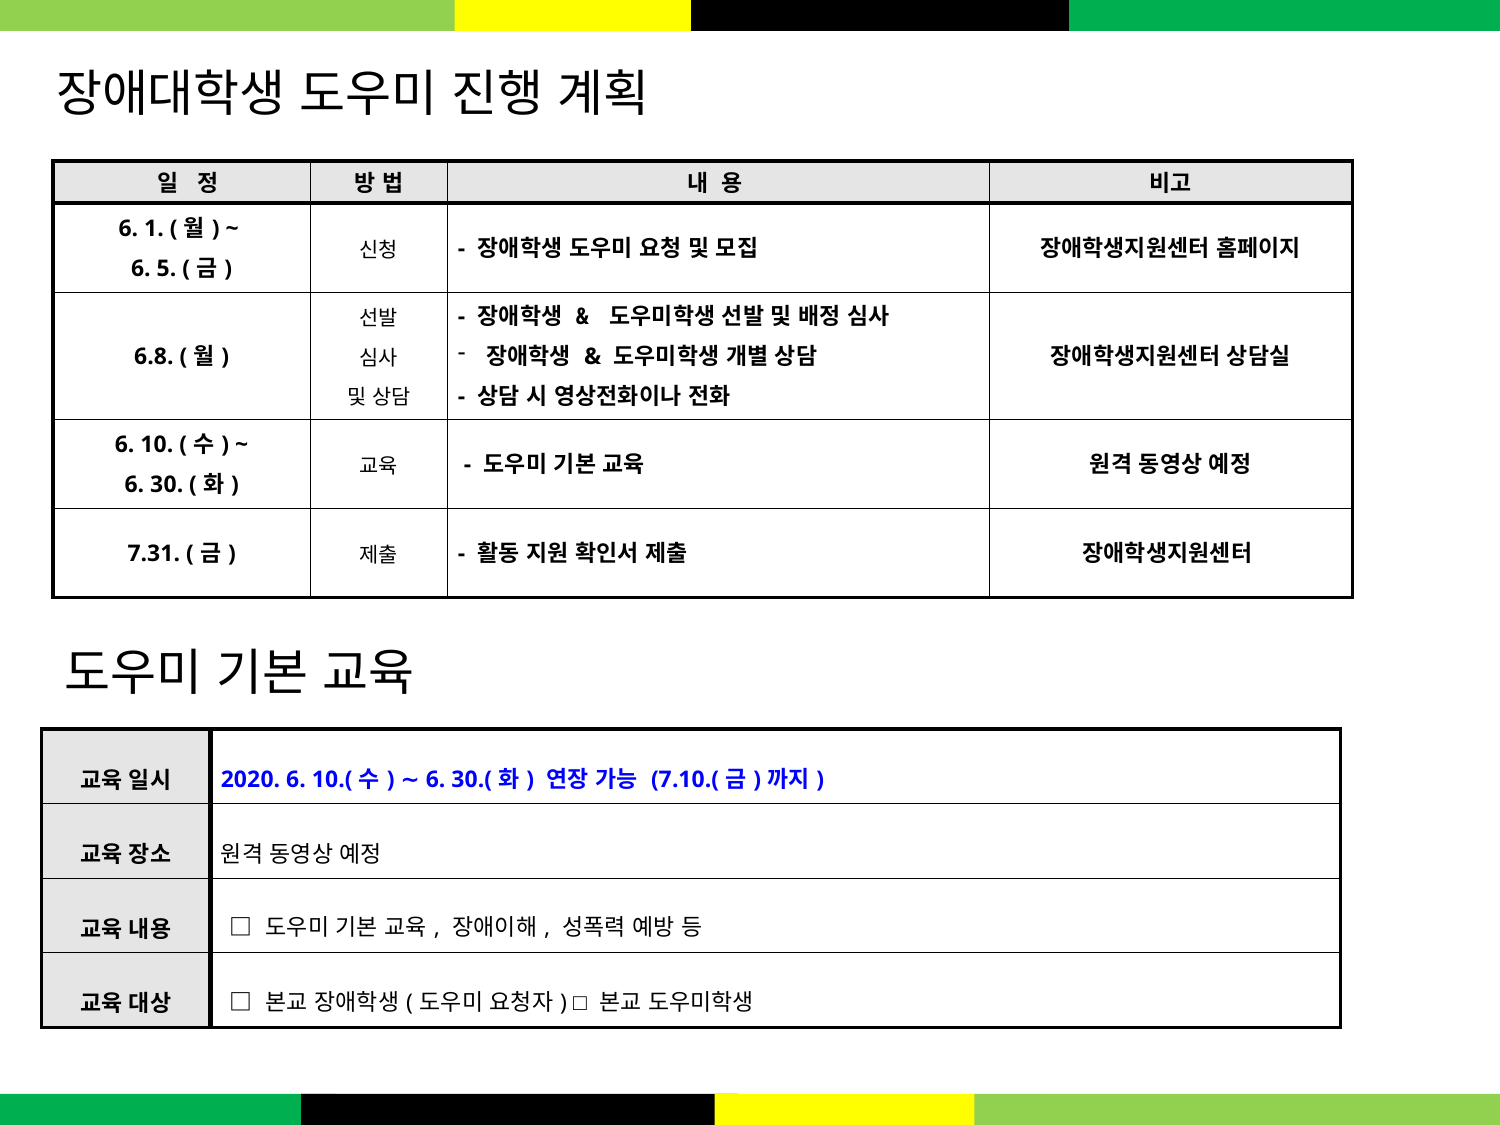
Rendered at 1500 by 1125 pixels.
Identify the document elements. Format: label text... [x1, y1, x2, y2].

table_cell - 장애학생 도우미 요청 및 모집 [448, 236, 989, 292]
table_cell 제출 [311, 509, 447, 596]
table_cell 장애학생지원센터 [990, 509, 1351, 596]
table_cell 6.8. (월) [55, 293, 310, 419]
text_box 장애대학생 도우미 진행 계획 [41, 54, 1459, 130]
table_cell - 장애학생 & 도우미학생 선발 및 배정 심사 장애학생 & 도우미학생 개별 상담 - 상담 시 영상전화이나 전화 [448, 293, 989, 419]
table_cell 7.31. (금) [55, 509, 310, 596]
table_cell 교육 장소 [43, 804, 208, 878]
text_box [53, 160, 1500, 236]
table_header 교육 일시 [43, 731, 208, 803]
table_cell 신청 [311, 236, 447, 292]
table_cell 6. 10. (수) ~ 6. 30. (화) [55, 420, 310, 508]
table_cell □ 본교 장애학생(도우미 요청자) □ 본교 도우미학생 [213, 953, 1339, 1026]
table_cell 교육 [311, 420, 447, 508]
table_cell 선발 심사 및 상담 [311, 293, 447, 419]
table_cell 원격 동영상 예정 [213, 804, 1339, 878]
text_box [54, 668, 1500, 744]
table_cell - 도우미 기본 교육 [448, 420, 989, 508]
text_box 도우미 기본 교육 [49, 632, 1468, 708]
table_cell 교육 내용 [43, 879, 208, 952]
table_header 2020. 6. 10.(수) ∼ 6. 30.(화) 연장 가능 (7.10.(금)까지) [213, 744, 1339, 803]
table_cell 6. 1. (월) ~ 6. 5. (금) [55, 236, 310, 292]
table_cell - 활동 지원 확인서 제출 [448, 509, 989, 596]
table_cell 원격 동영상 예정 [990, 420, 1351, 508]
table_cell 교육 대상 [43, 953, 208, 1026]
table_cell 장애학생지원센터 홈페이지 [990, 236, 1351, 292]
table_cell □ 도우미 기본 교육, 장애이해, 성폭력 예방 등 [213, 879, 1339, 952]
table_cell 장애학생지원센터 상담실 [990, 293, 1351, 419]
